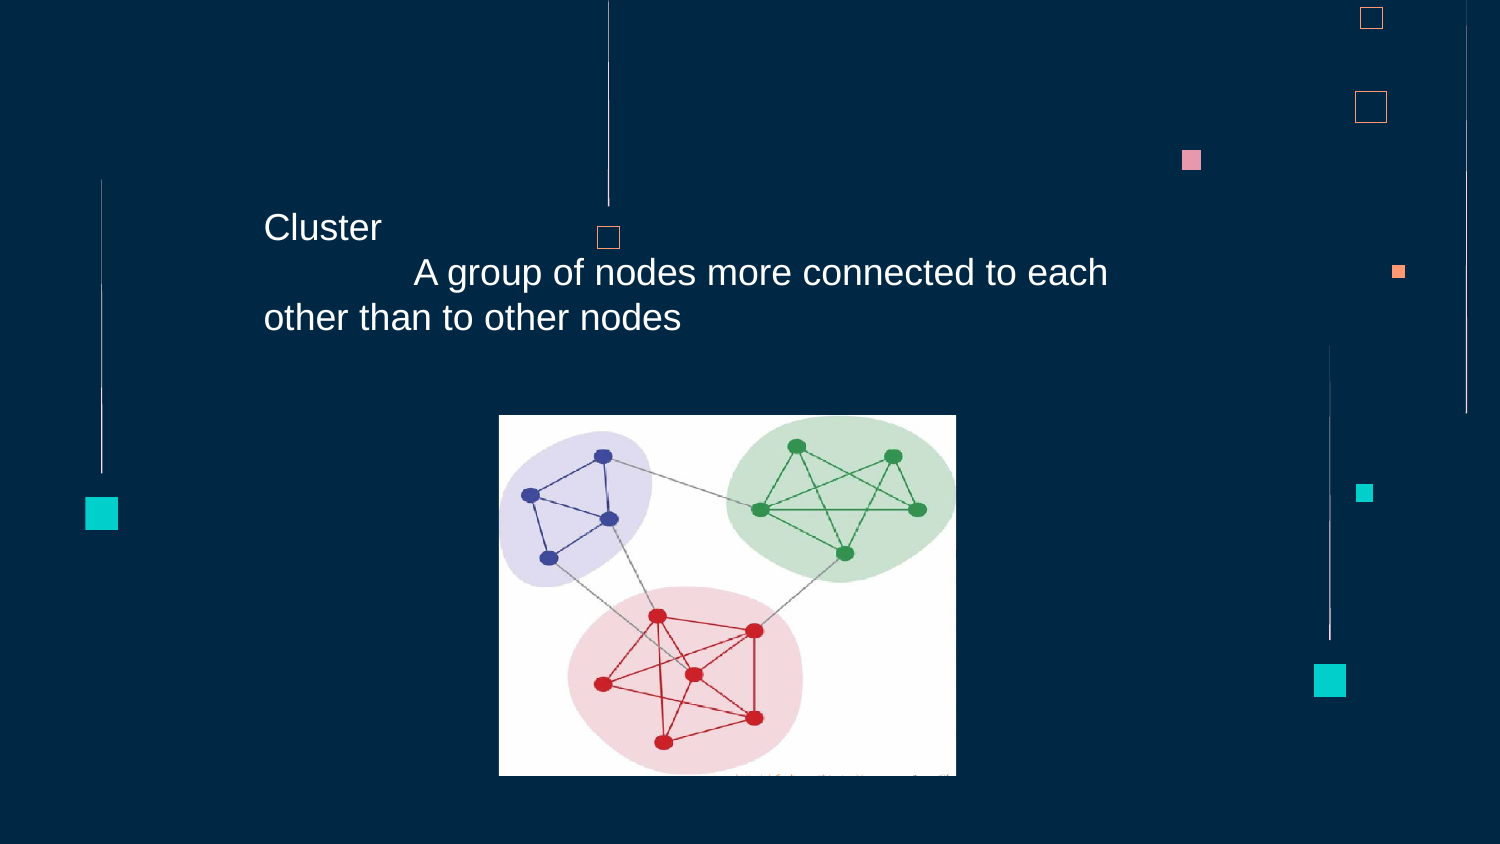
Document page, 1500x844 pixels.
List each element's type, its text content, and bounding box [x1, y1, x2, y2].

text_box Cluster A group of nodes more connected to each other than to other nodes [248, 195, 1141, 346]
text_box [498, 415, 957, 776]
